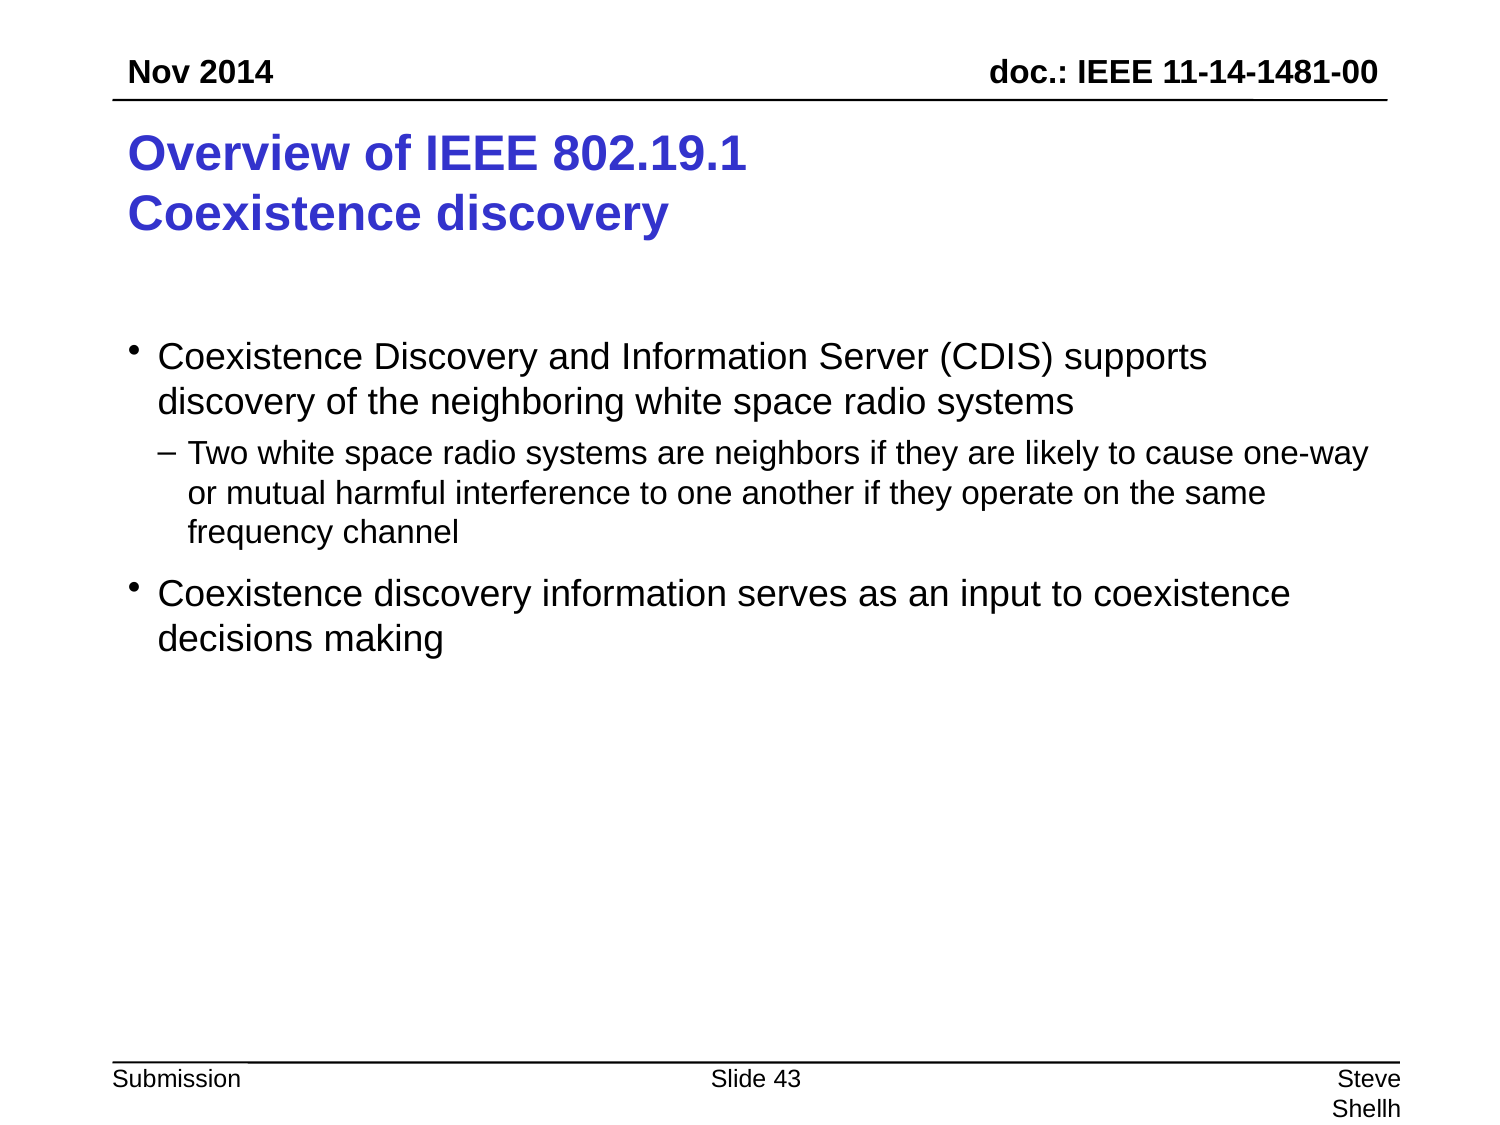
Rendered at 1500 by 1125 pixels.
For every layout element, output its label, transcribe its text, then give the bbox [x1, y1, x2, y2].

list Coexistence Discovery and Information Server (CDIS) supports discovery of the neighboring white space radio systems Two white space radio systems are neighbors if they are likely to cause one-way or mutual harmful interference to one another if they operate on the same frequency channel Coexistence discovery information serves as an input to coexistence decisions making [112, 324, 1388, 1000]
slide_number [112, 40, 463, 101]
title Overview of IEEE 802.19.1 Coexistence discovery [112, 112, 1388, 288]
slide_number Slide 43 [709, 1061, 803, 1093]
footer Steve Shellhammer, Qualcomm [1320, 1061, 1402, 1093]
